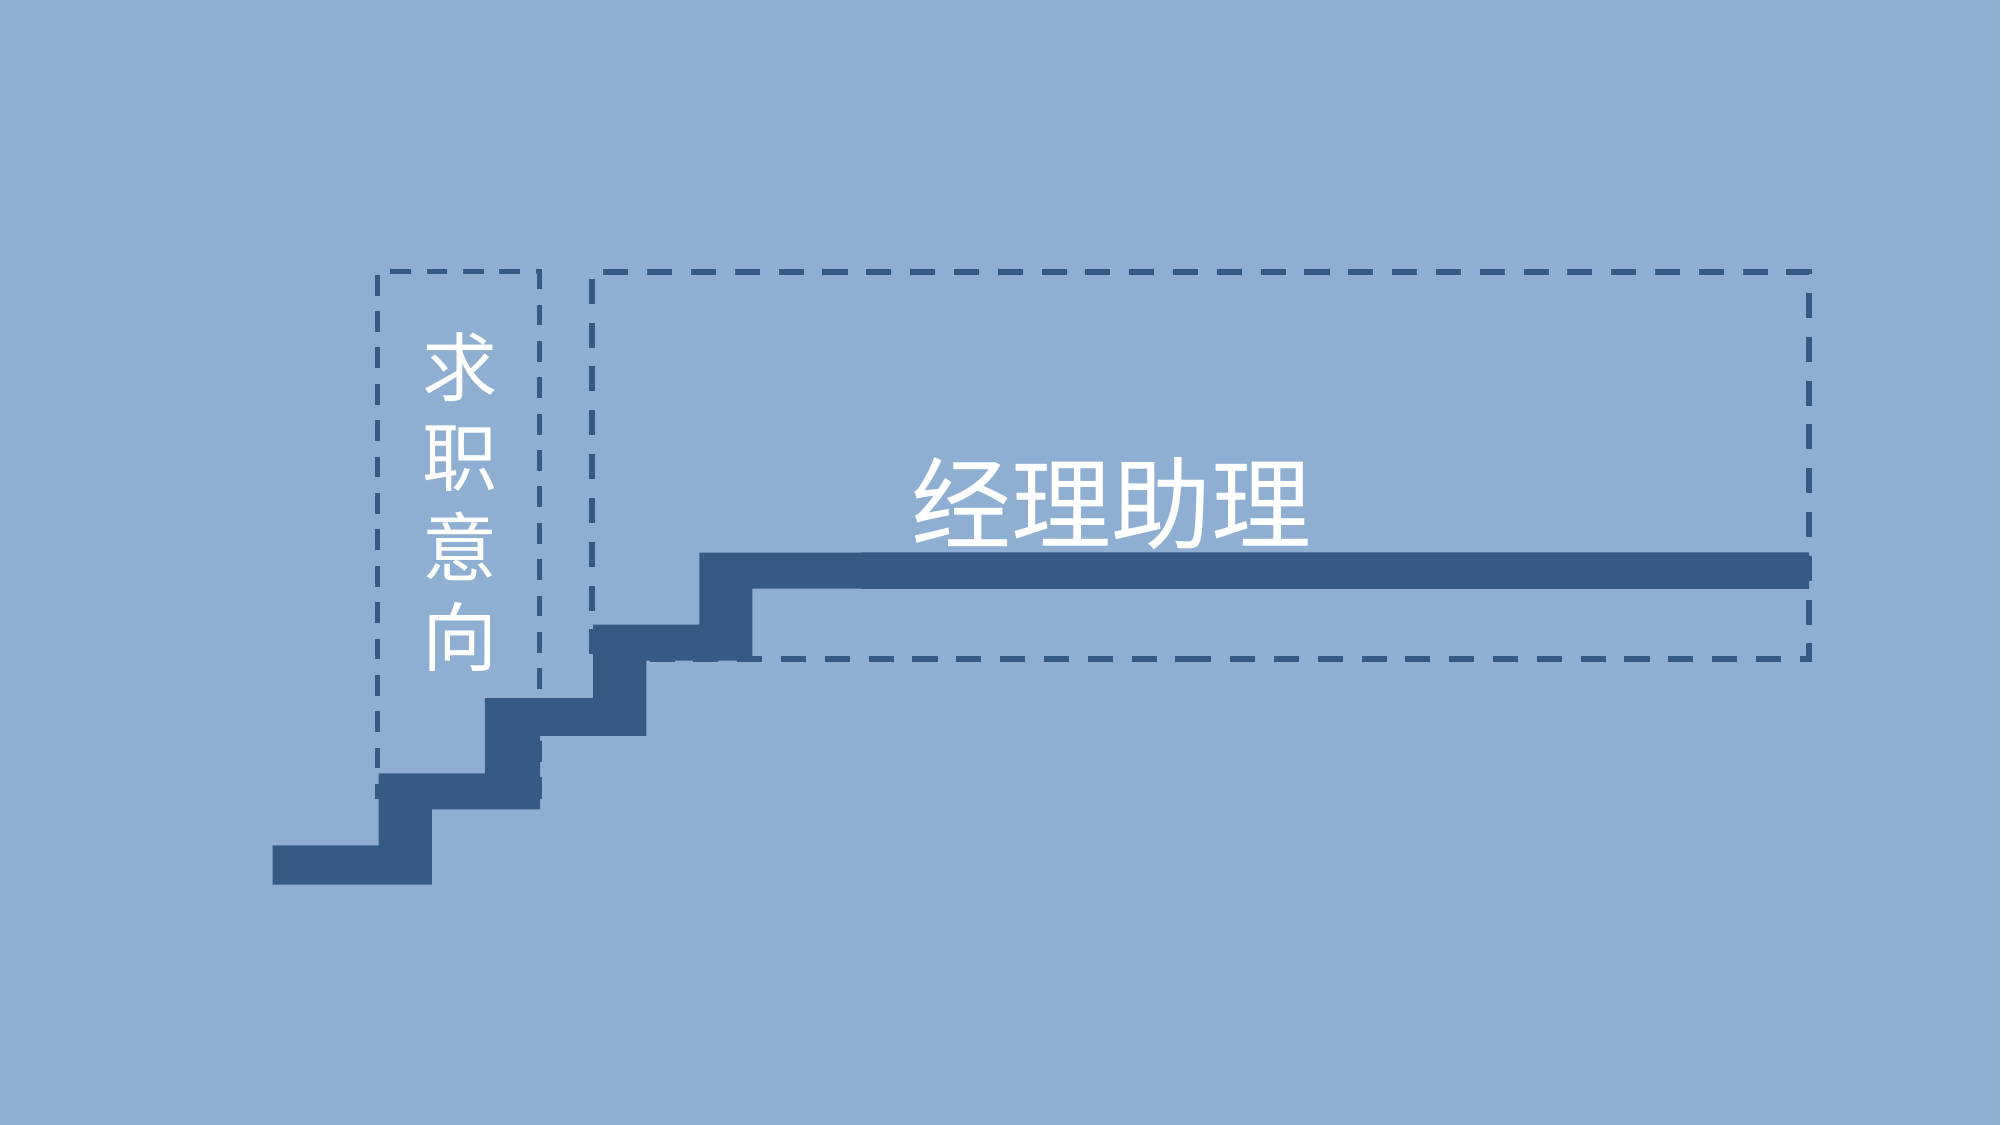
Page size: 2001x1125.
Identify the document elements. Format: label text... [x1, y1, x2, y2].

text_box 求职意向 [407, 313, 557, 688]
text_box 经理助理 [896, 434, 1378, 552]
text_box [591, 271, 1810, 660]
text_box [860, 551, 1810, 590]
text_box [272, 660, 753, 885]
text_box [377, 271, 540, 798]
